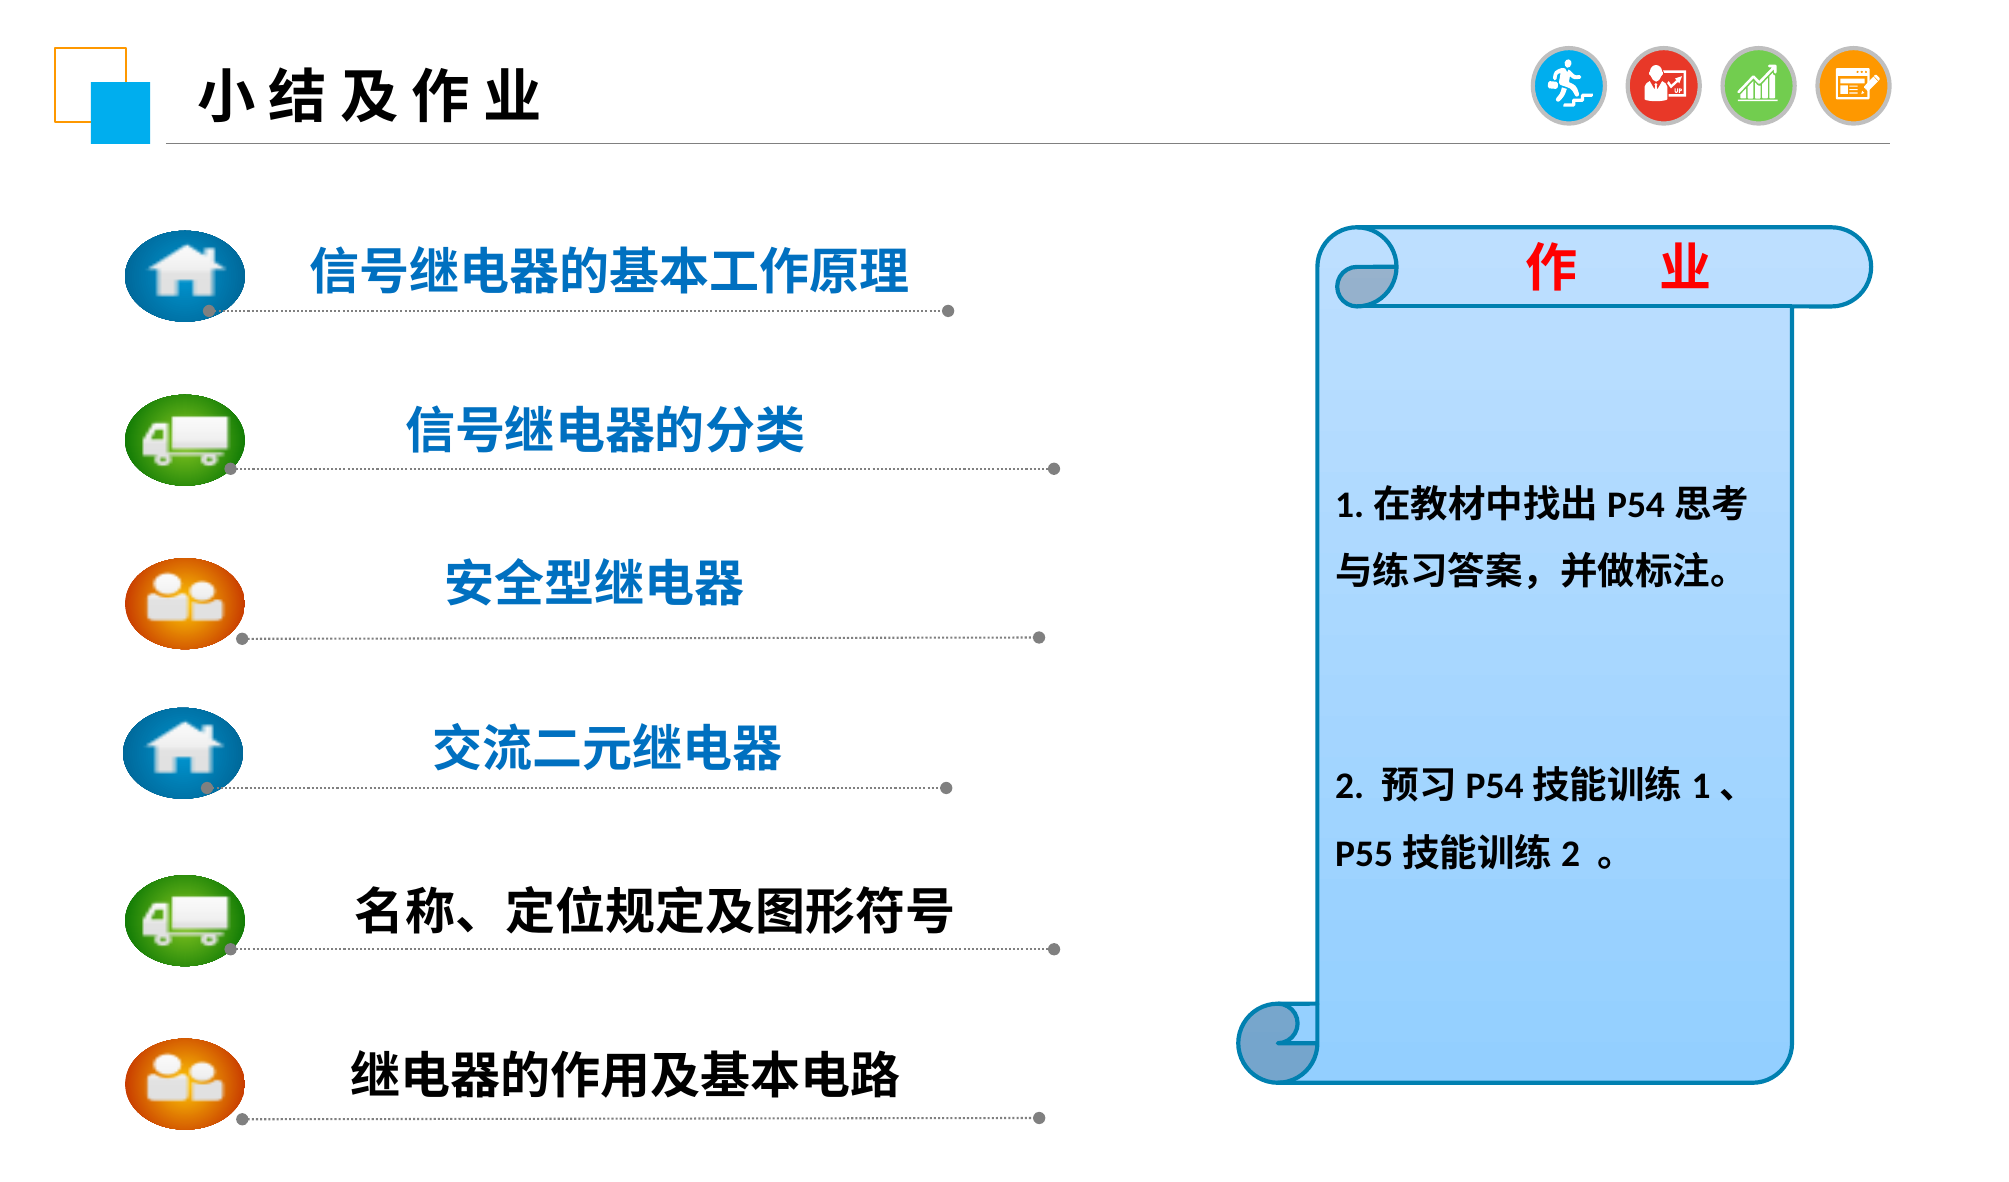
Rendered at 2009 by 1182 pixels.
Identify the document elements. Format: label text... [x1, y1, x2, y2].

text_box [1236, 225, 1874, 1085]
text_box 继电器的作用及基本电路 [336, 1035, 993, 1111]
text_box 1.在教材中找出P54思考与练习答案，并做标注。 [1320, 449, 1790, 600]
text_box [124, 1038, 246, 1130]
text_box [124, 874, 246, 967]
text_box 安全型继电器 [429, 543, 838, 619]
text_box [206, 708, 958, 789]
text_box 作 业 [1511, 227, 1728, 305]
text_box 2. 预习P54技能训练1、P55技能训练2 。 [1320, 731, 1790, 881]
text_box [124, 230, 246, 322]
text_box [208, 231, 960, 312]
text_box 小 结 及 作 业 [182, 51, 557, 137]
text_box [230, 391, 1055, 470]
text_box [122, 707, 244, 799]
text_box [230, 871, 1055, 950]
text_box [124, 394, 246, 486]
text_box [124, 557, 246, 650]
